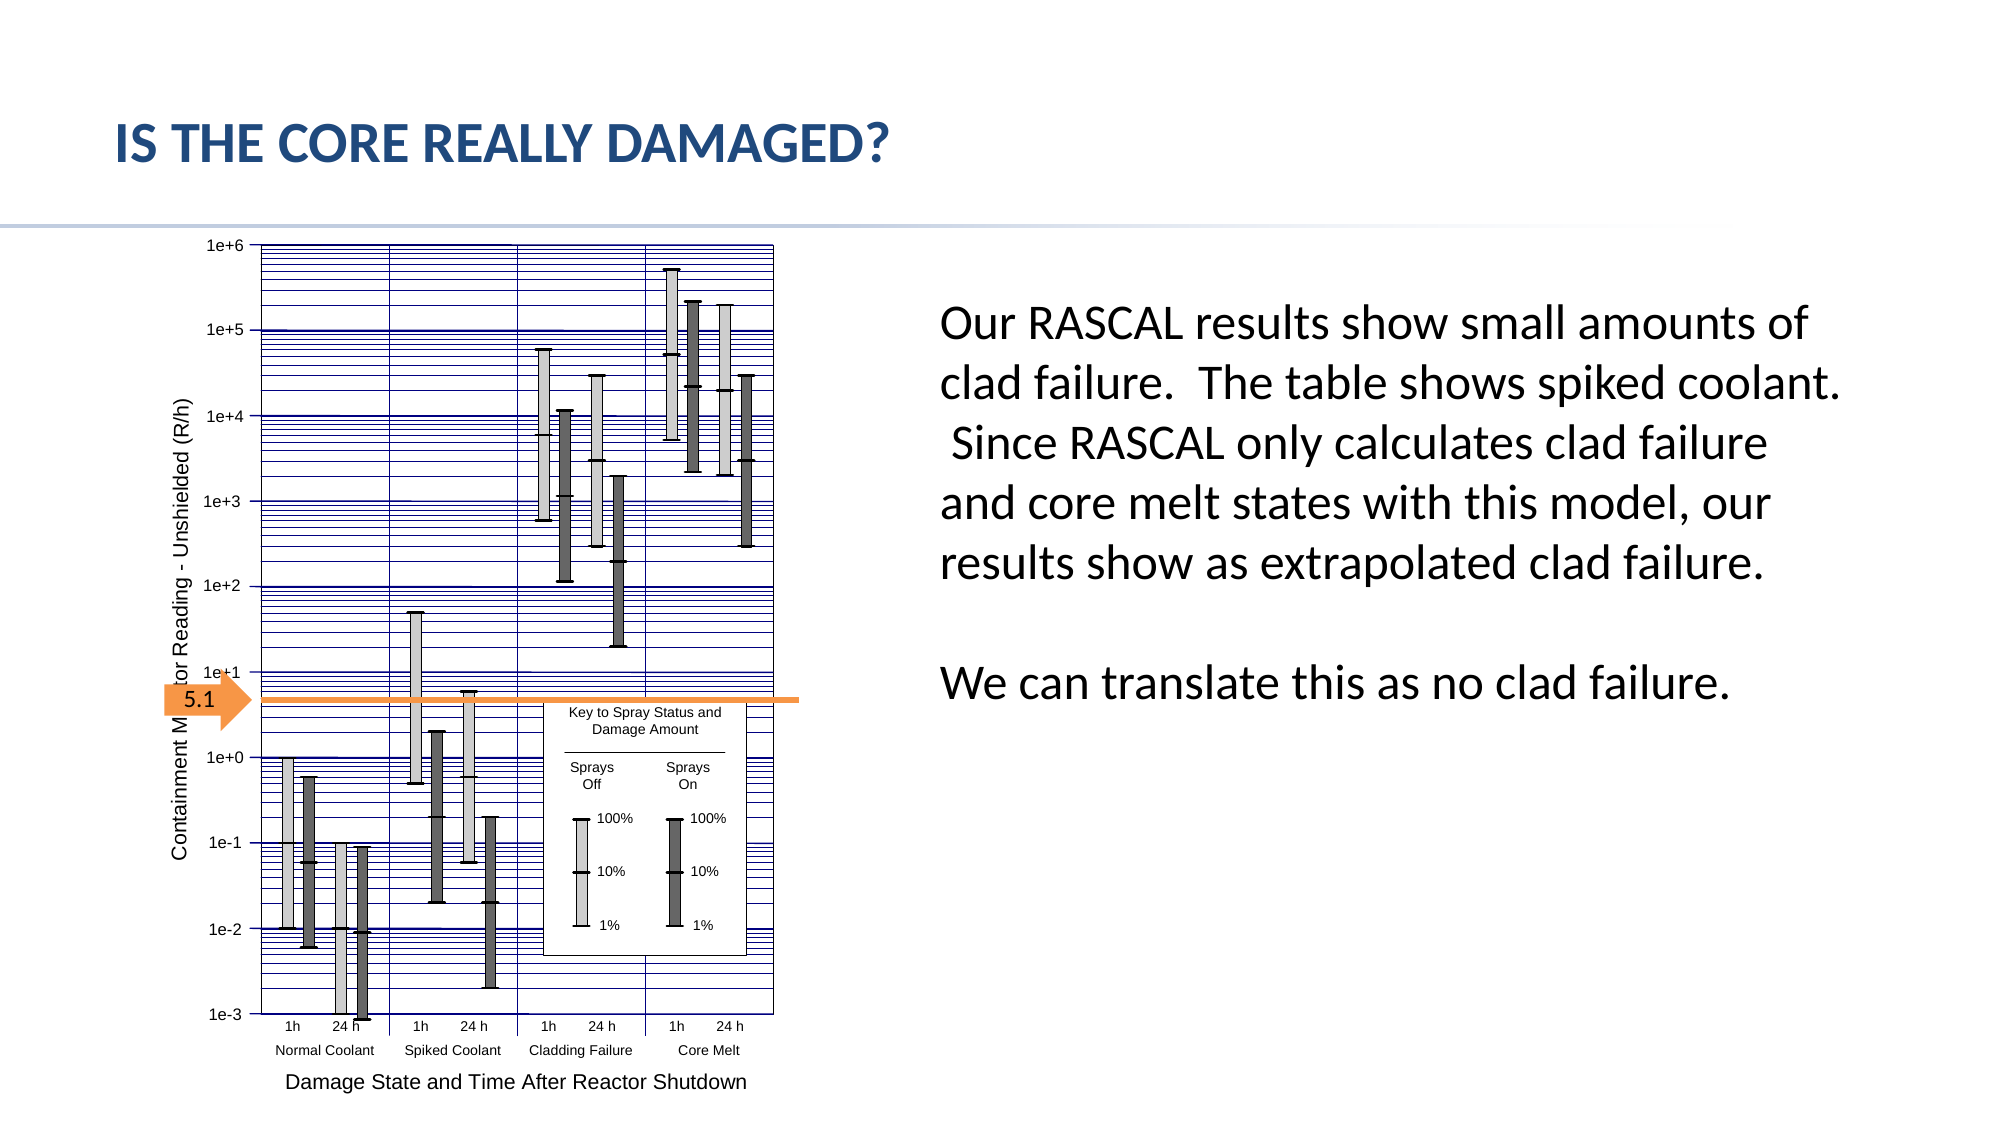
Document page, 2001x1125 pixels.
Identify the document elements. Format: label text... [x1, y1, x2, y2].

picture [165, 235, 774, 1096]
title Is the core really damaged? [99, 45, 1900, 233]
text_box Our RASCAL results show small amounts of clad failure. The table shows spiked coolant. Since RASCAL only calculates clad failure and core melt states with this model, our results show as extrapolated clad failure. We can translate this as no clad failure. [924, 281, 1865, 717]
